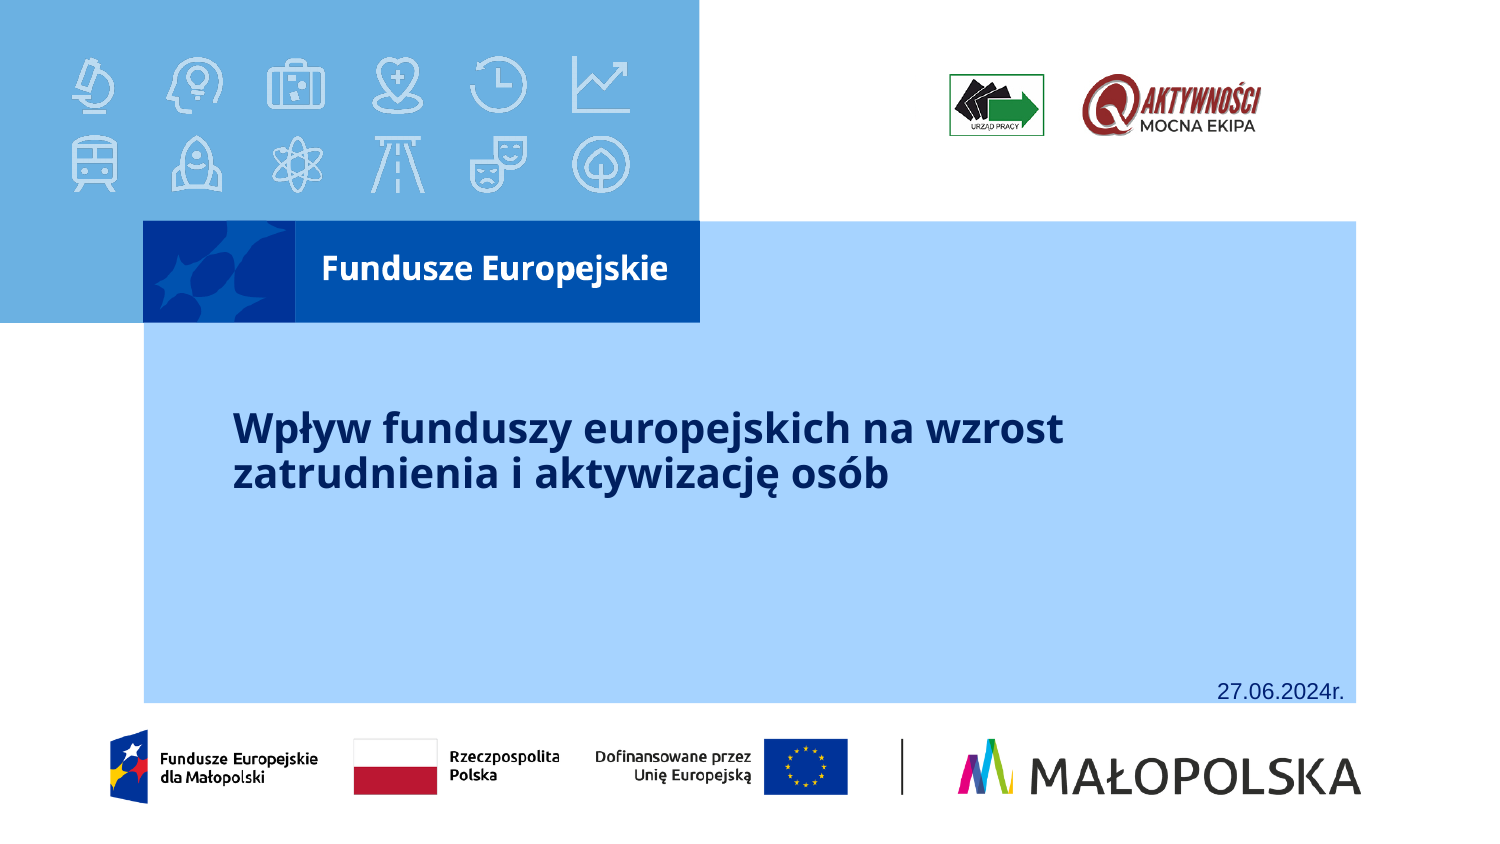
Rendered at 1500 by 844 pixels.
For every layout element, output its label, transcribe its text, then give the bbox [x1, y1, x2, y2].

text_box 27.06.2024r. [1210, 669, 1365, 711]
text_box Wpływ funduszy europejskich na wzrost zatrudnienia i aktywizację osób [218, 350, 1279, 618]
picture [143, 220, 700, 323]
picture [915, 74, 1262, 136]
picture [16, 710, 1394, 844]
